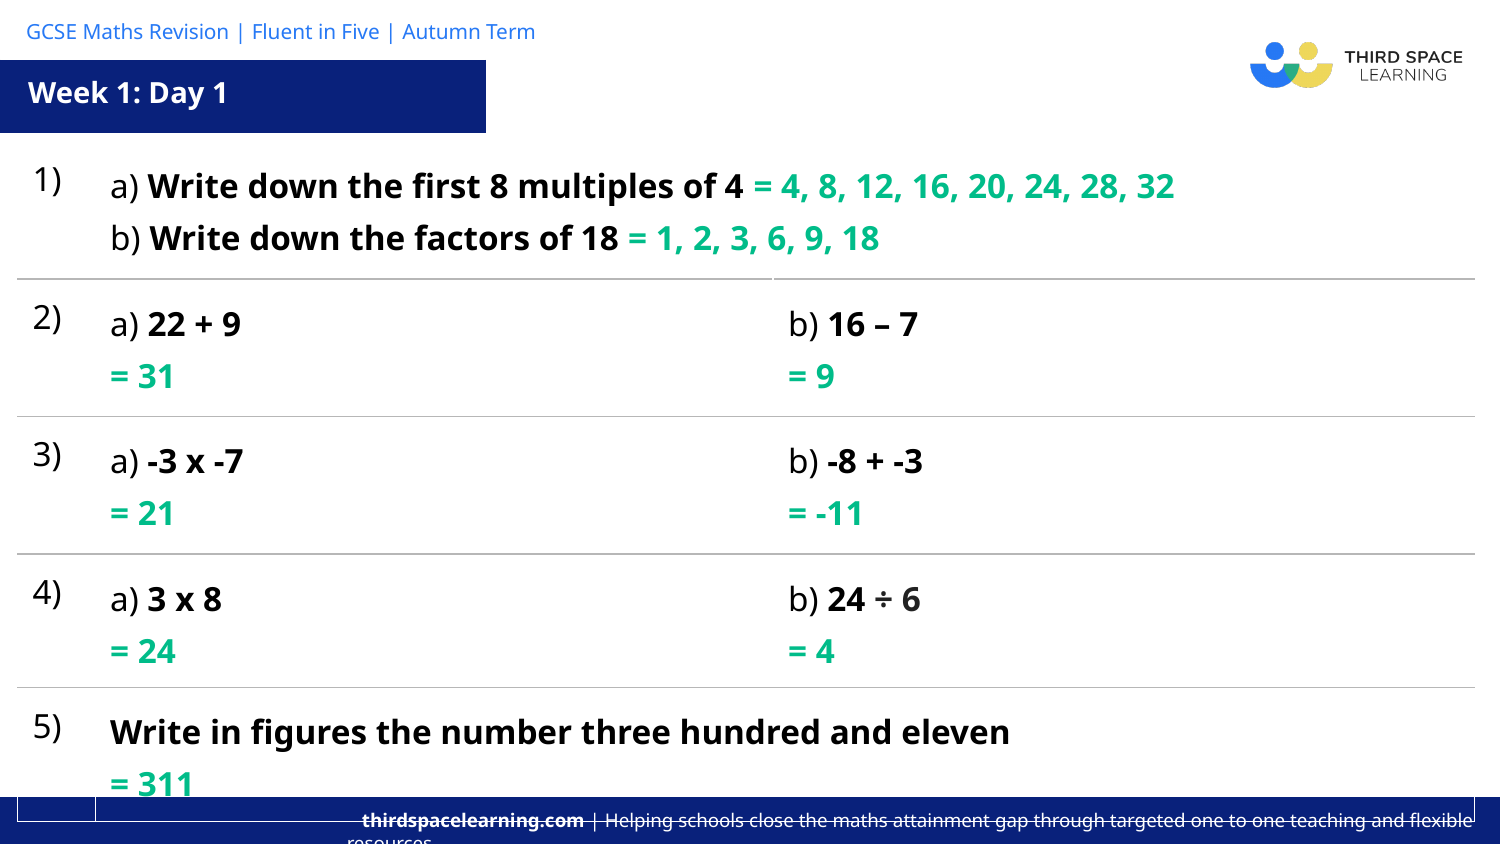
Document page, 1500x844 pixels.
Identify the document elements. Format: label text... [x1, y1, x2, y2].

table_cell 4) [18, 555, 95, 687]
table_cell 5) [18, 688, 95, 821]
text_box Week 1: Day 1 [13, 59, 383, 125]
picture [1250, 33, 1465, 99]
table_cell 3) [18, 417, 95, 553]
table_cell b) -8 + -3 = -11 [774, 417, 1474, 553]
table_cell Write in figures the number three hundred and eleven = 311 [96, 688, 1474, 821]
table_header a) Write down the first 8 multiples of 4 = 4, 8, 12, 16, 20, 24, 28, 32 b) Write down the factors of 18 = 1, 2, 3, 6, 9, 18 [96, 142, 1474, 278]
table_cell 2) [18, 280, 95, 416]
table_cell a) 3 x 8 = 24 [96, 555, 772, 687]
table_cell a) 22 + 9 = 31 [96, 280, 772, 416]
table_cell a) -3 x -7 = 21 [96, 417, 772, 553]
table_cell b) 16 – 7 = 9 [774, 280, 1474, 416]
table_header 1) [18, 142, 95, 278]
table_cell b) 24 ÷ 6 = 4 [774, 555, 1474, 687]
